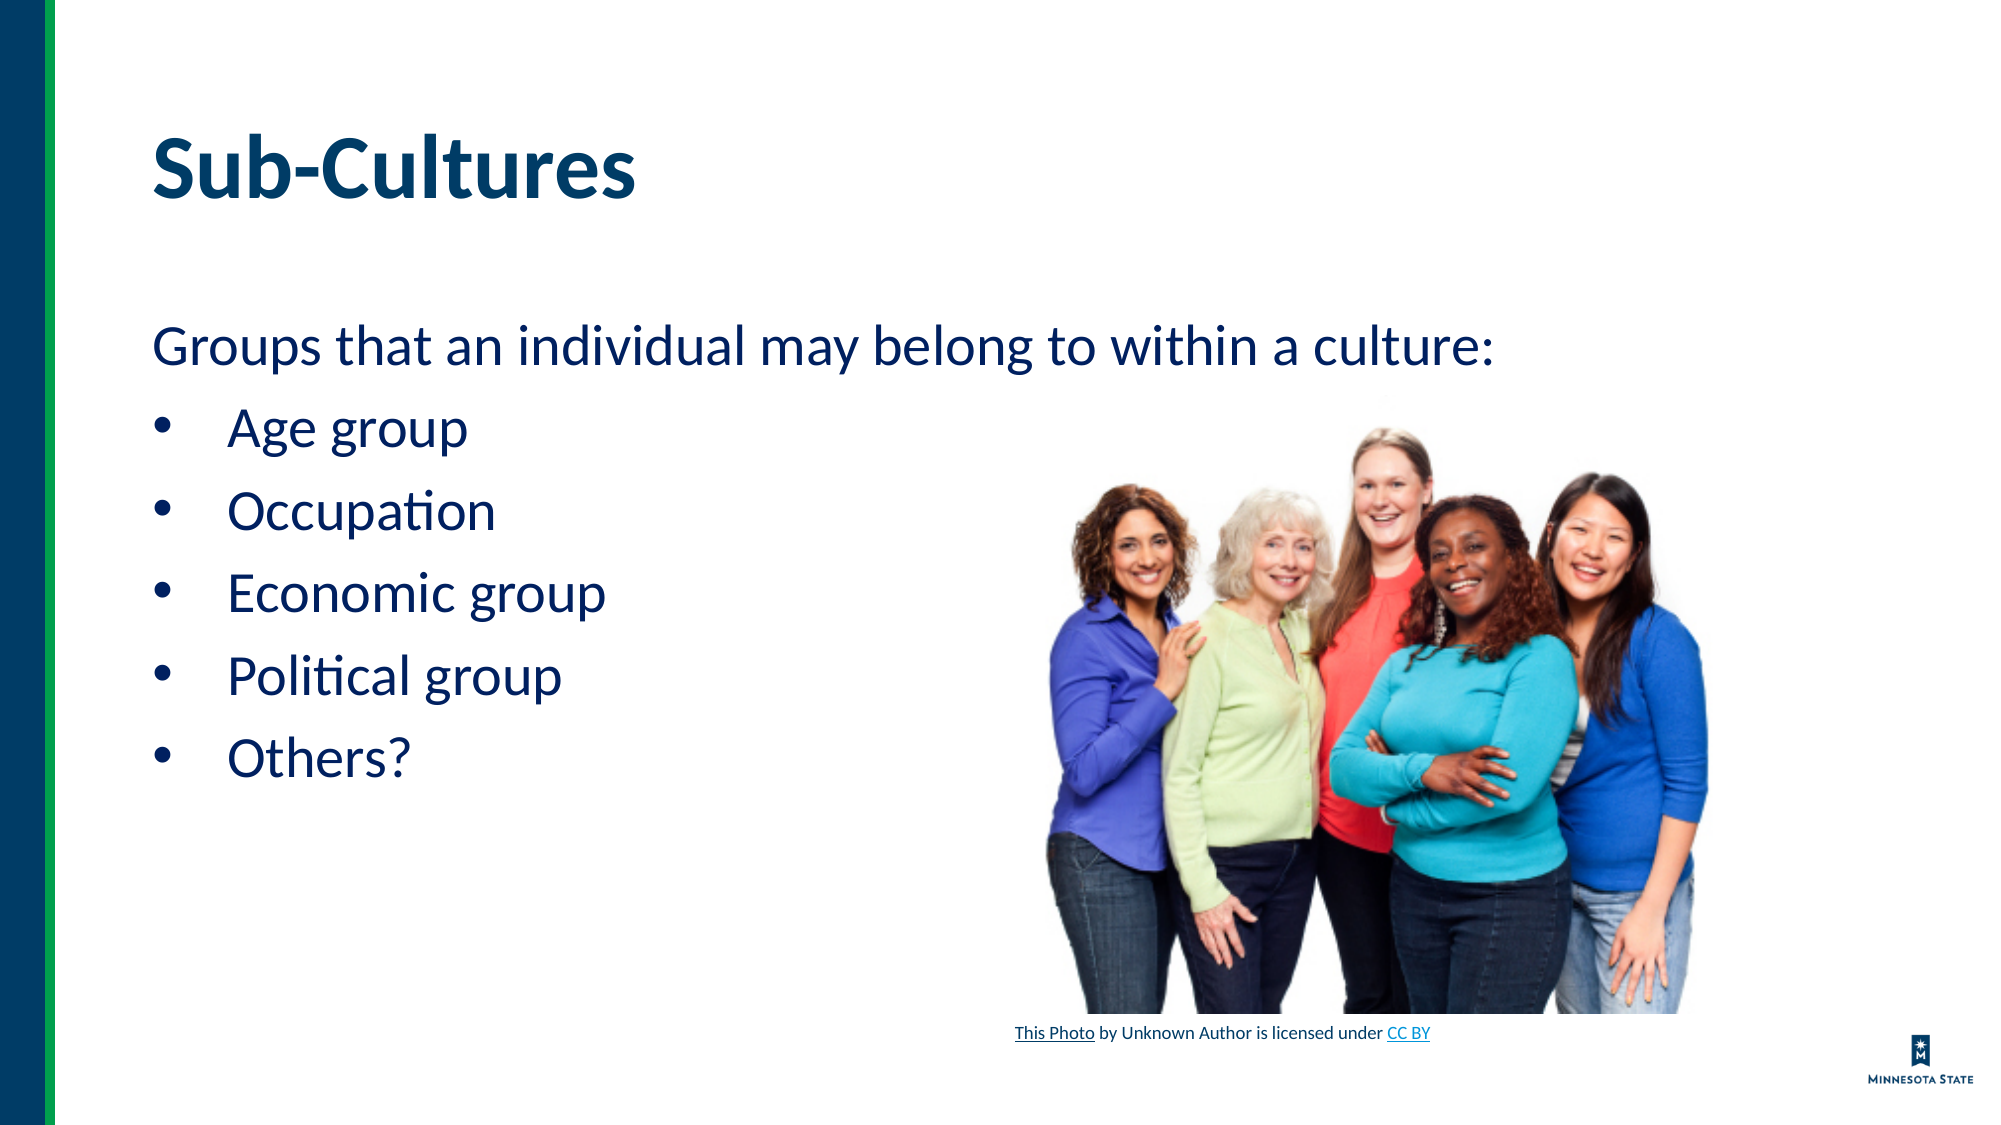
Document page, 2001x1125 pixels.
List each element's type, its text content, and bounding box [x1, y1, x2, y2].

title Sub-Cultures [137, 59, 1863, 278]
picture [999, 395, 1763, 1014]
picture [1823, 1028, 2001, 1095]
list Groups that an individual may belong to within a culture: Age group Occupation Economic group Political group Others? [137, 299, 1863, 1014]
text_box This Photo by Unknown Author is licensed under CC BY [999, 1020, 1733, 1051]
